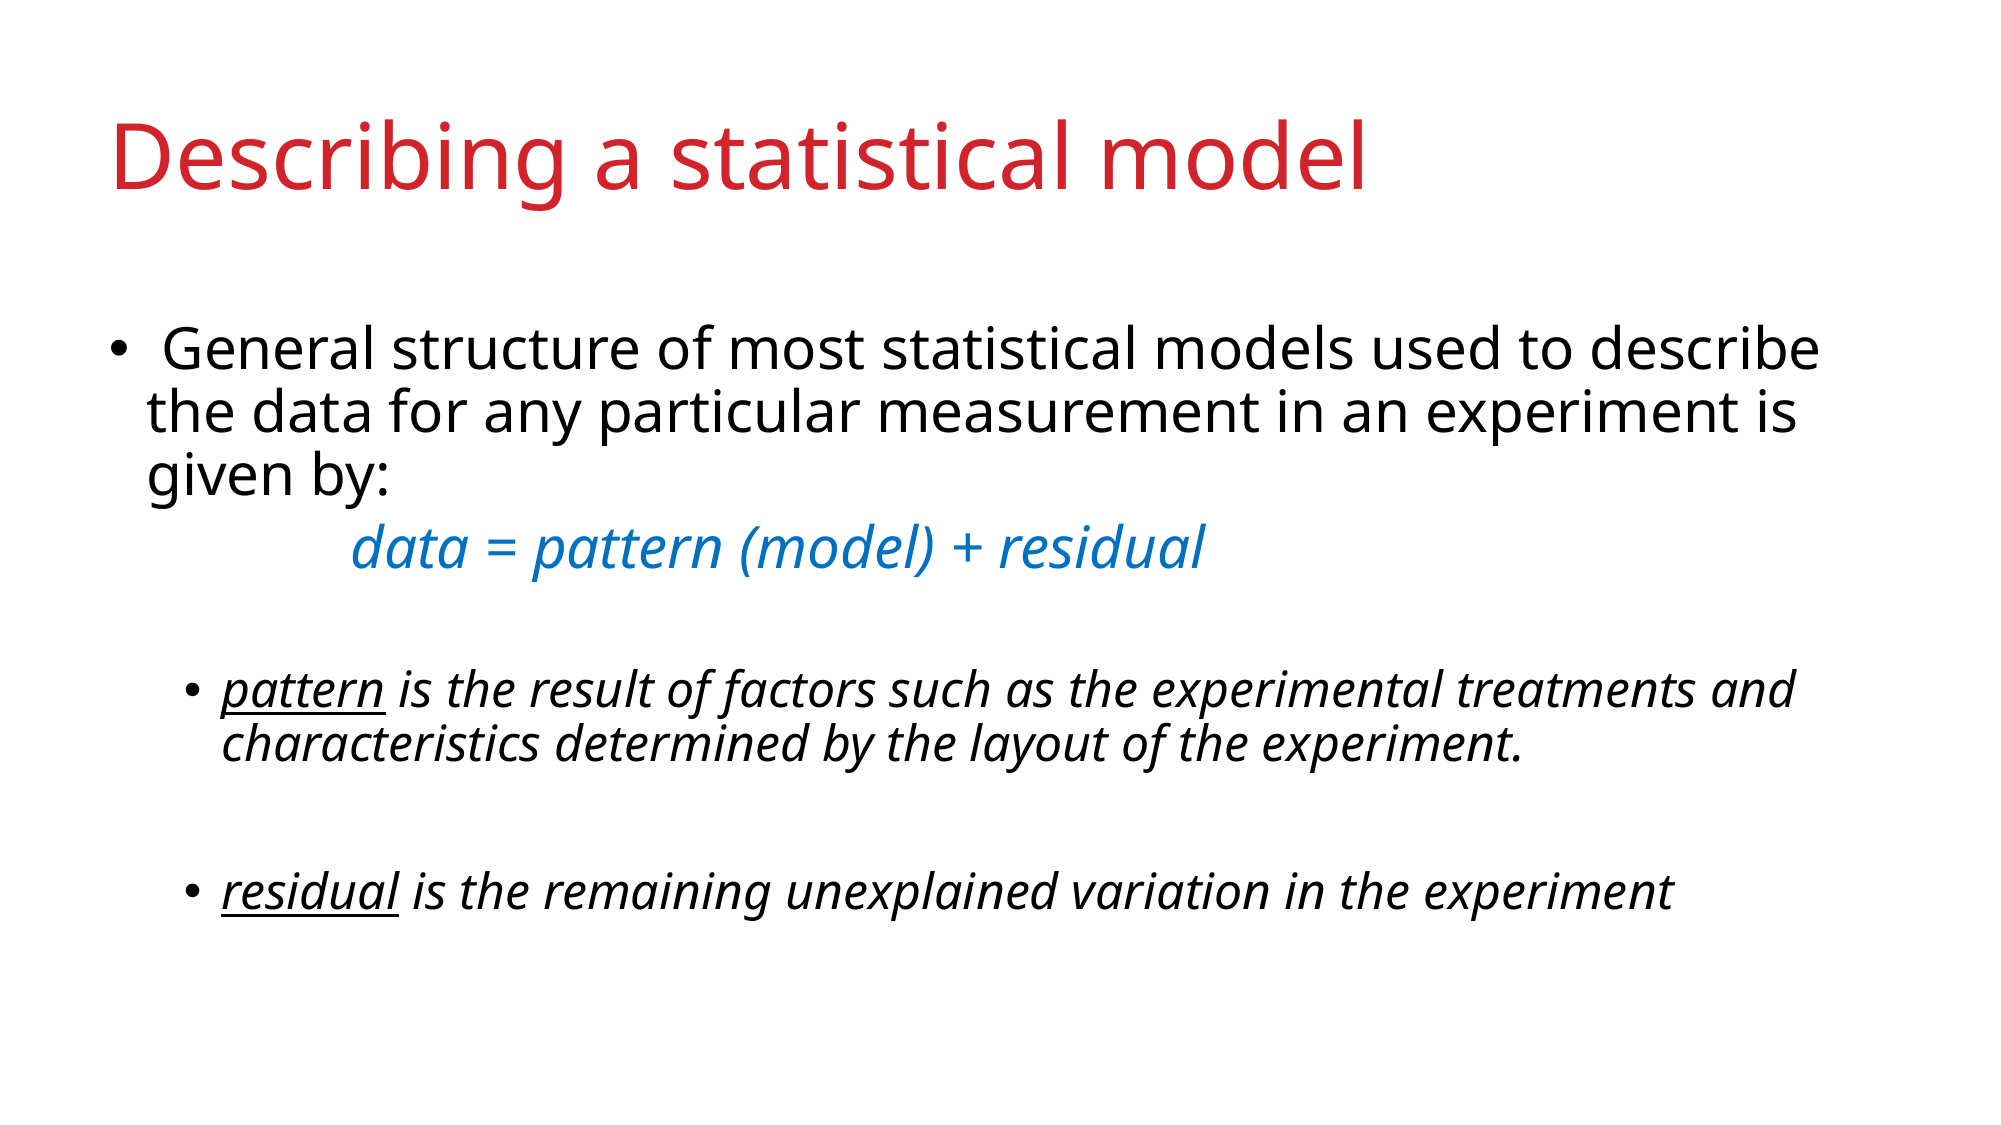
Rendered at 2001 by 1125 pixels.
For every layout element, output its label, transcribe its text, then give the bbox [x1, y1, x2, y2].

title Describing a statistical model [93, 42, 1863, 277]
list General structure of most statistical models used to describe the data for any particular measurement in an experiment is given by: data = pattern (model) + residual pattern is the result of factors such as the experimental treatments and characteristics determined by the layout of the experiment. residual is the remaining unexplained variation in the experiment [93, 311, 1863, 1050]
